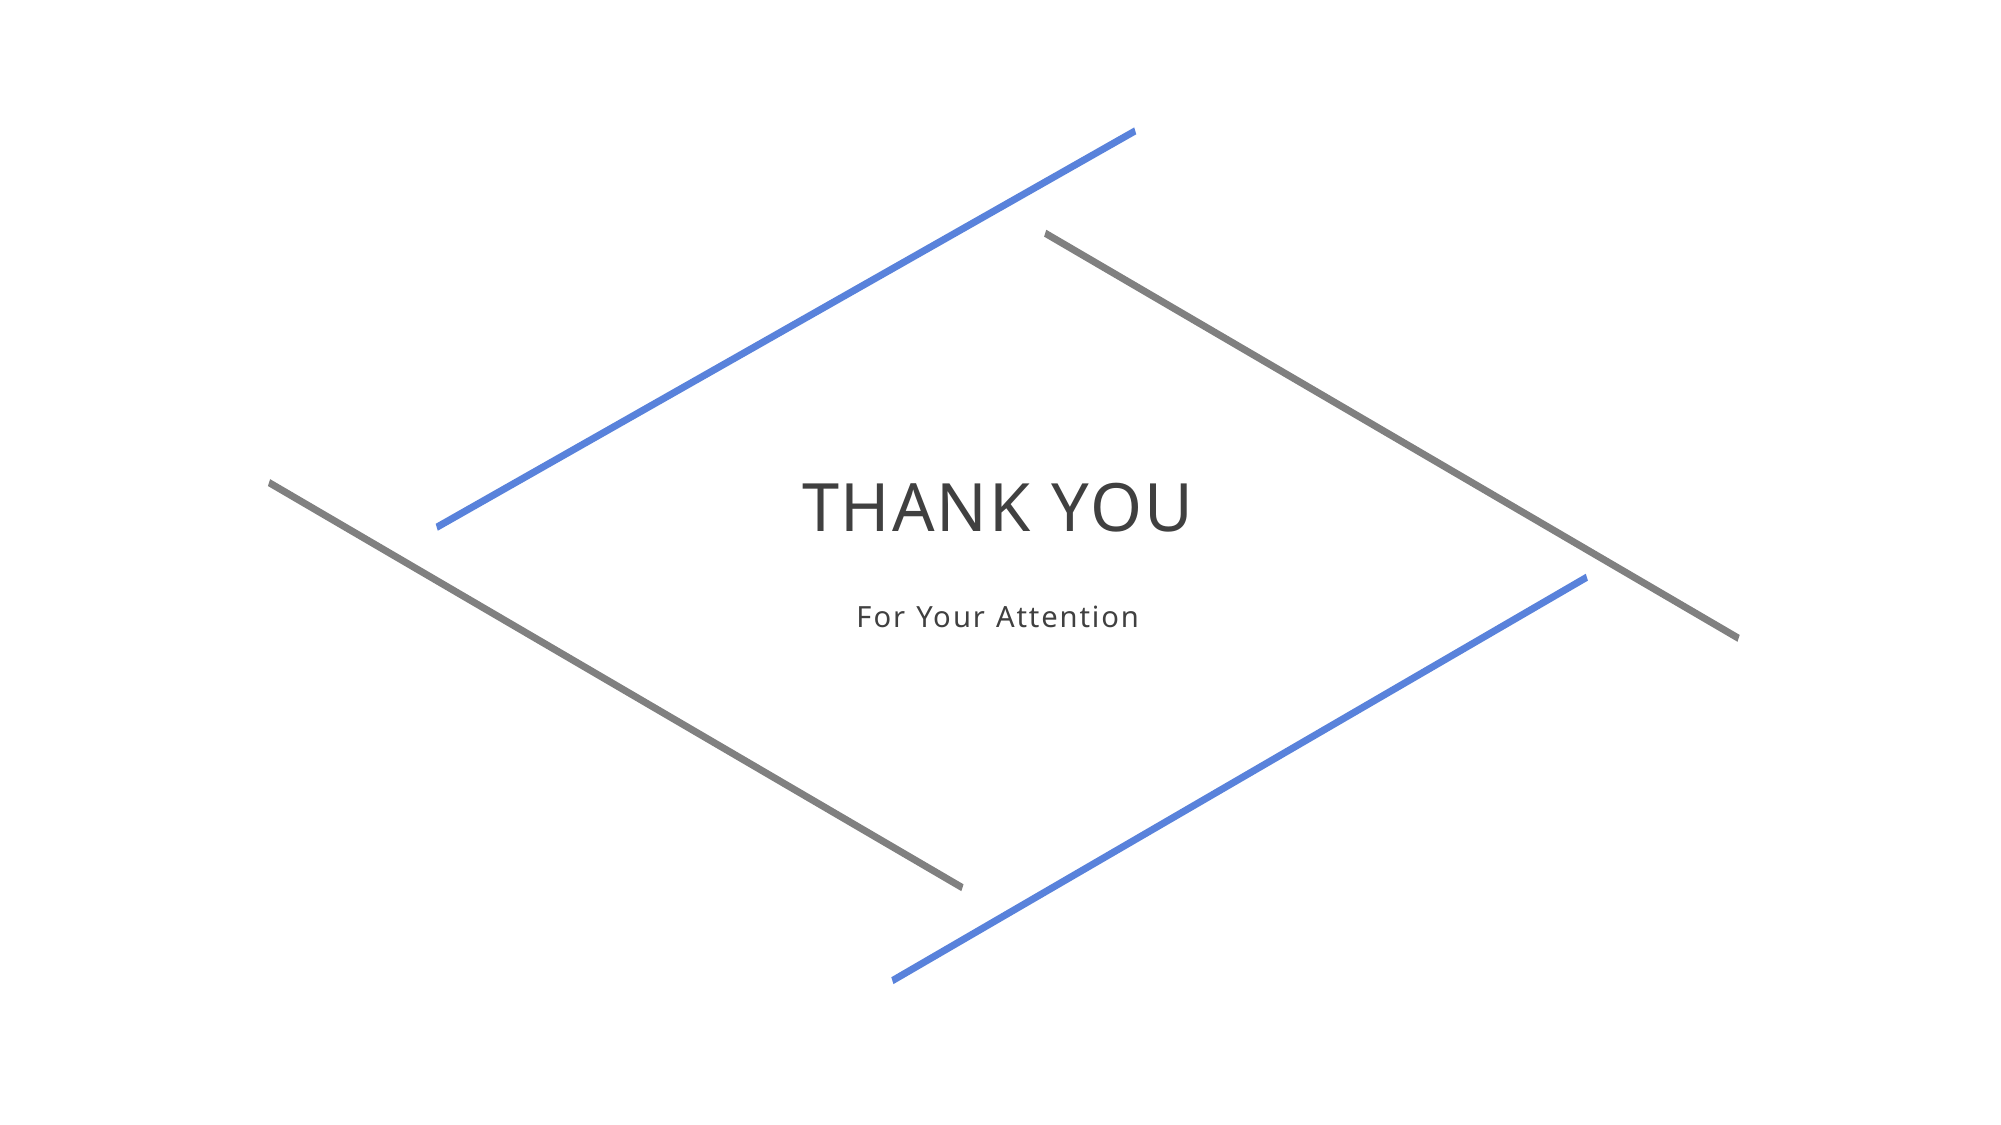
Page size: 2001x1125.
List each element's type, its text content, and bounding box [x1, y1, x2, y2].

text_box [266, 477, 965, 893]
text_box [890, 572, 1590, 986]
text_box [1042, 228, 1741, 644]
text_box [434, 125, 1138, 533]
text_box THANK YOU [623, 457, 1372, 553]
text_box For Your Attention [623, 591, 1372, 641]
